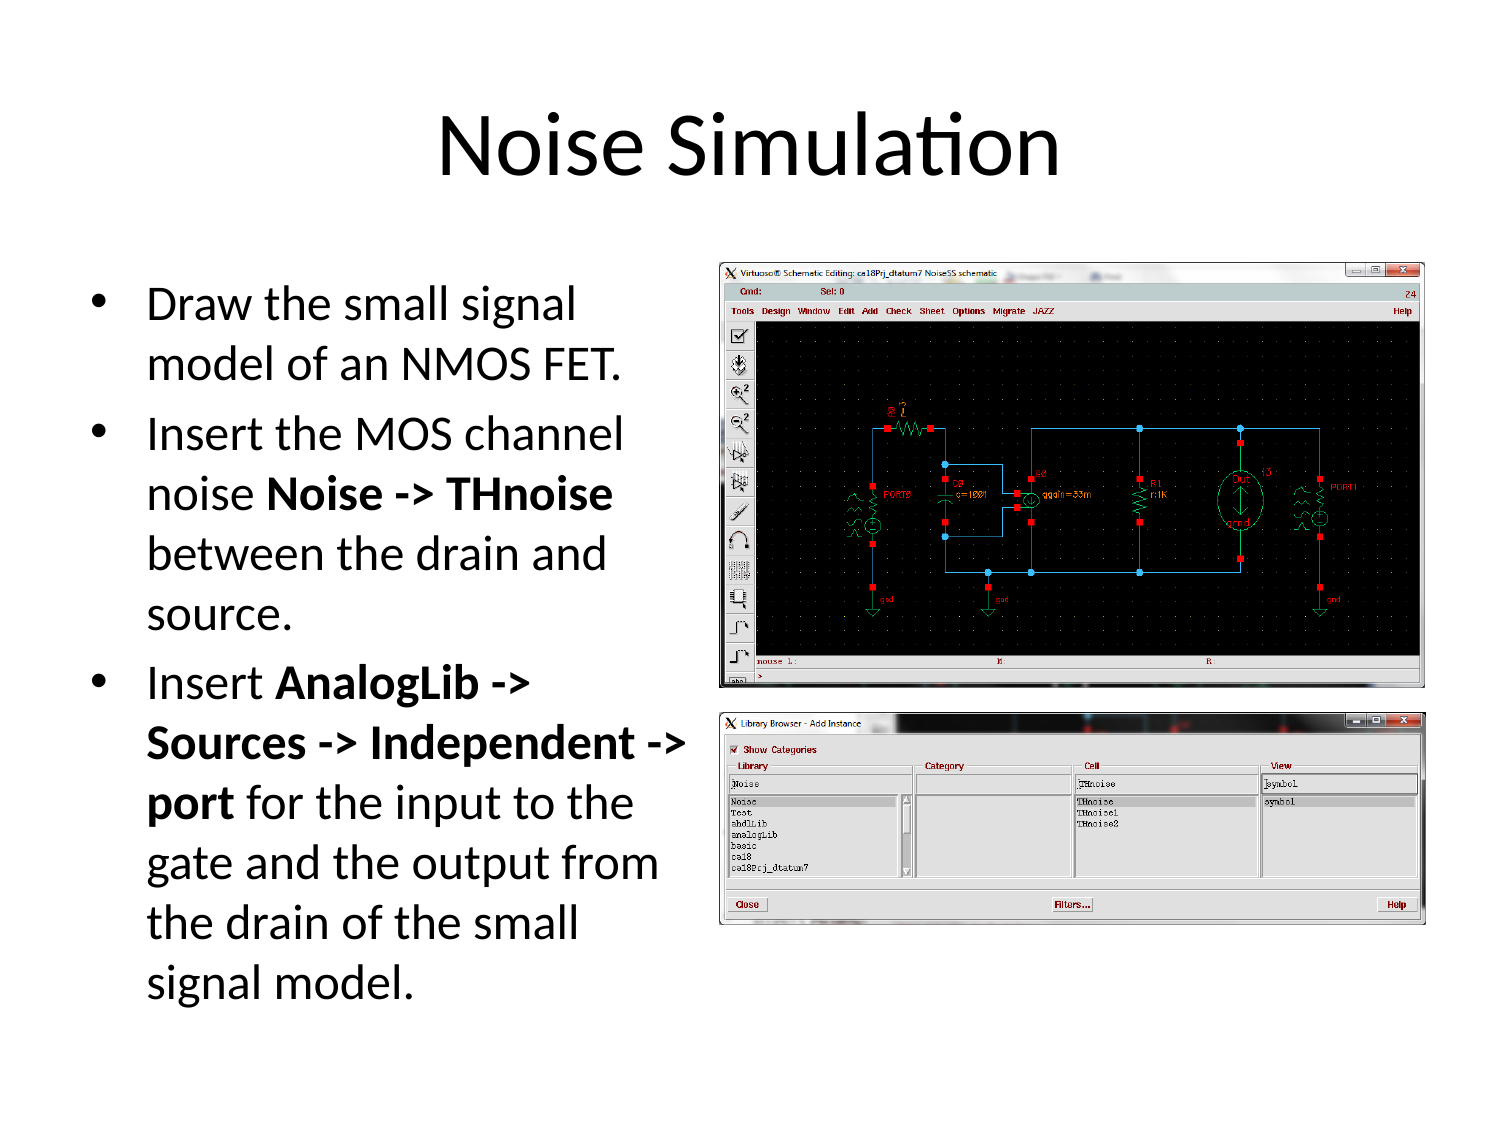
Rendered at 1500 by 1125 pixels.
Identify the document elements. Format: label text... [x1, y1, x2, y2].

picture [719, 712, 1426, 926]
picture [719, 262, 1426, 688]
title Noise Simulation [75, 45, 1425, 233]
list Draw the small signal model of an NMOS FET. Insert the MOS channel noise Noise -> THnoise between the drain and source. Insert AnalogLib -> Sources -> Independent -> port for the input to the gate and the output from the drain of the small signal model. [75, 262, 713, 1005]
